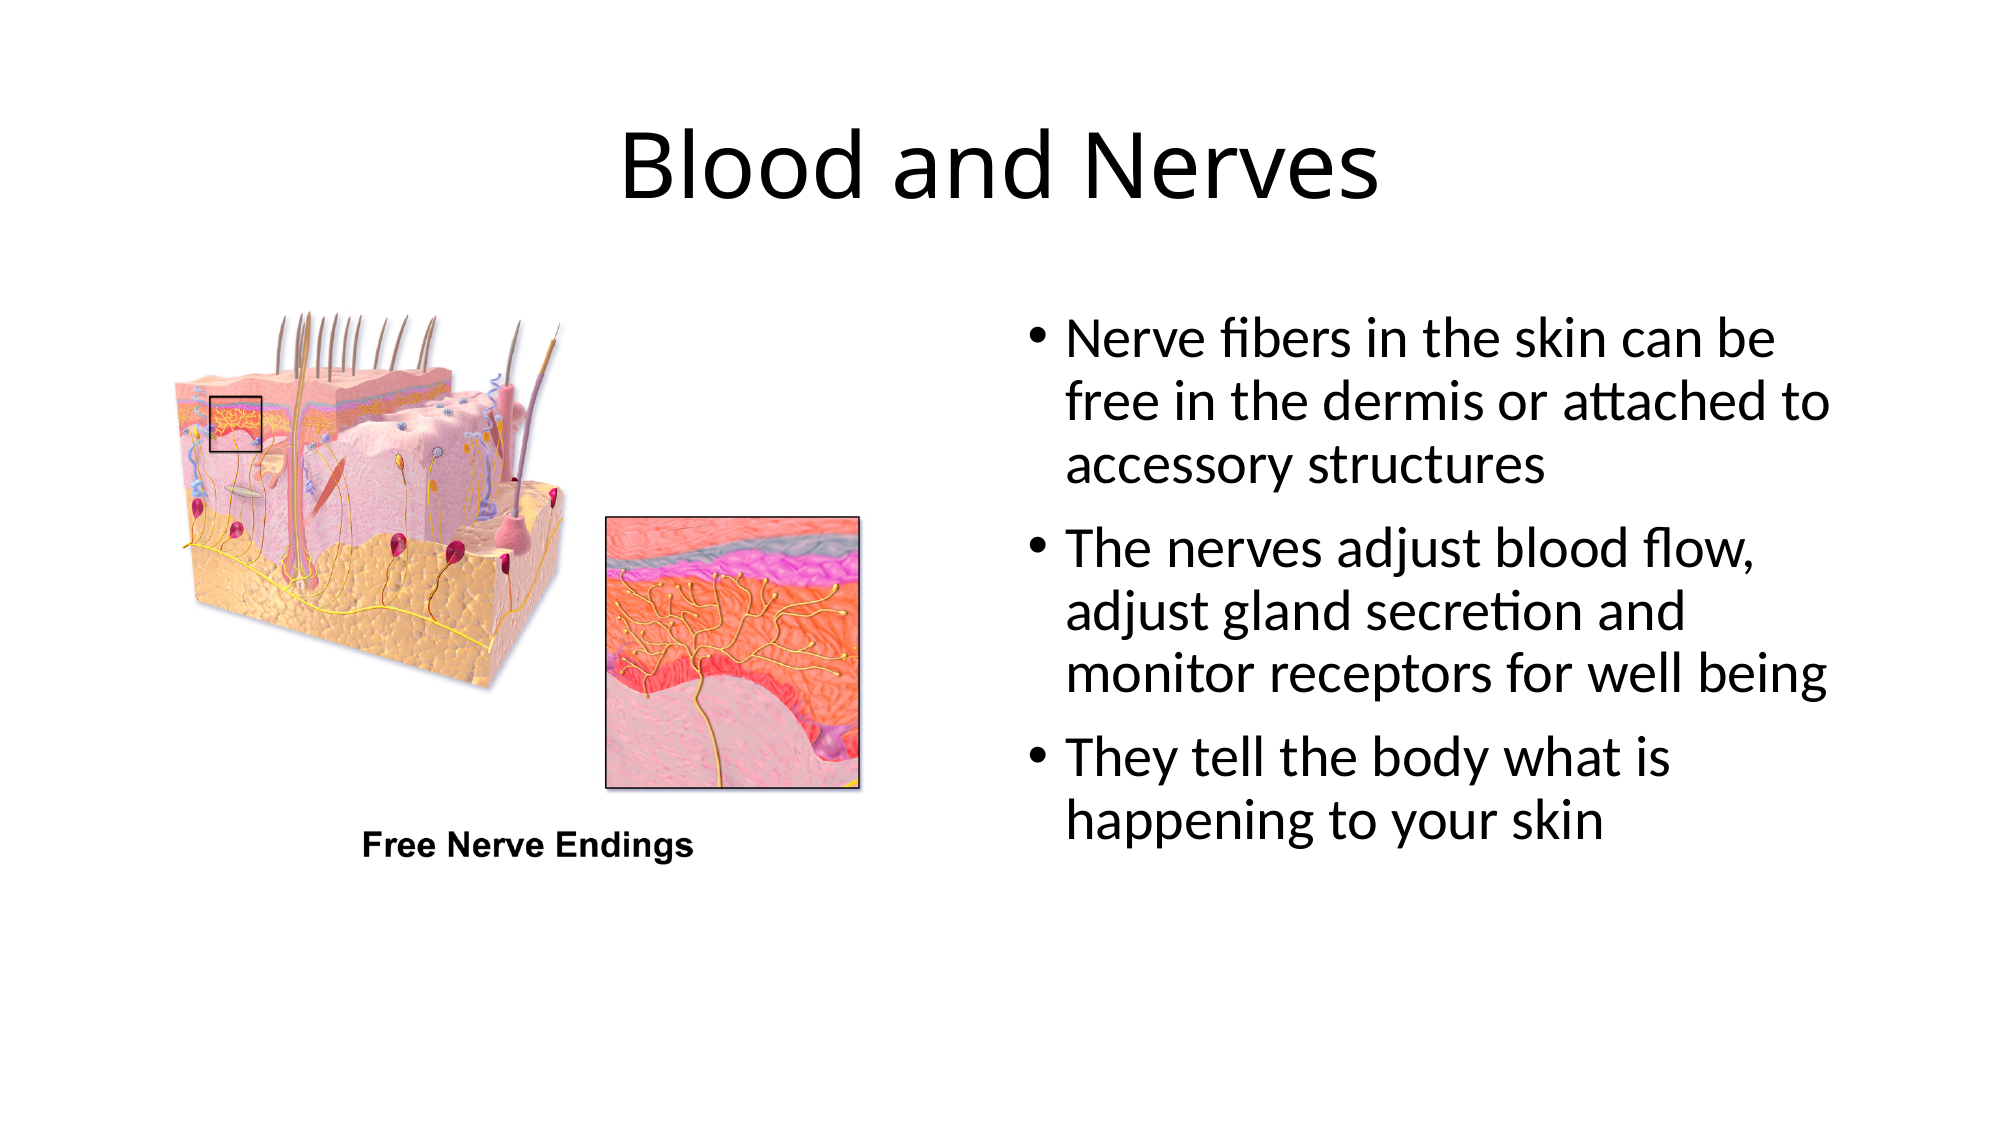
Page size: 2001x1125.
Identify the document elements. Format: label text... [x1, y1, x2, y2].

list Nerve fibers in the skin can be free in the dermis or attached to accessory structures The nerves adjust blood flow, adjust gland secretion and monitor receptors for well being They tell the body what is happening to your skin [1012, 299, 1863, 1014]
picture [158, 299, 896, 889]
title Blood and Nerves [137, 59, 1863, 278]
